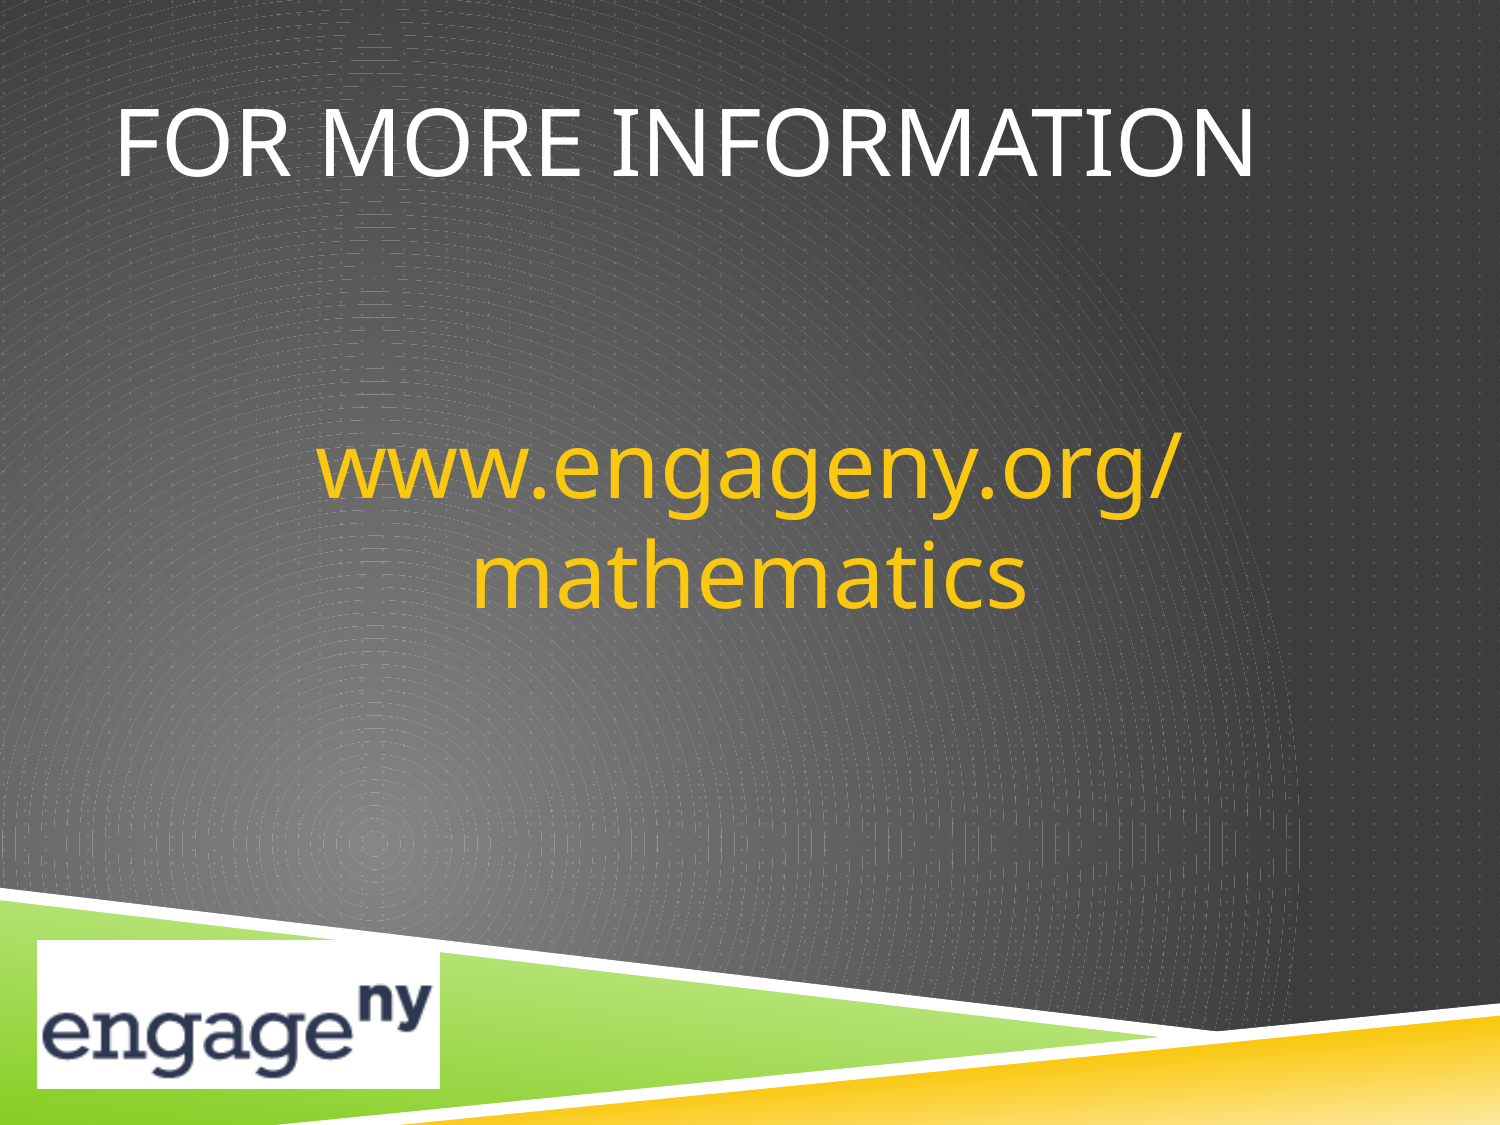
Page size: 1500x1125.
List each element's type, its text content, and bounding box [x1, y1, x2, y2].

text_box www.engageny.org/mathematics [41, 289, 1459, 635]
picture [37, 940, 440, 1089]
title For More information [112, 45, 1388, 233]
